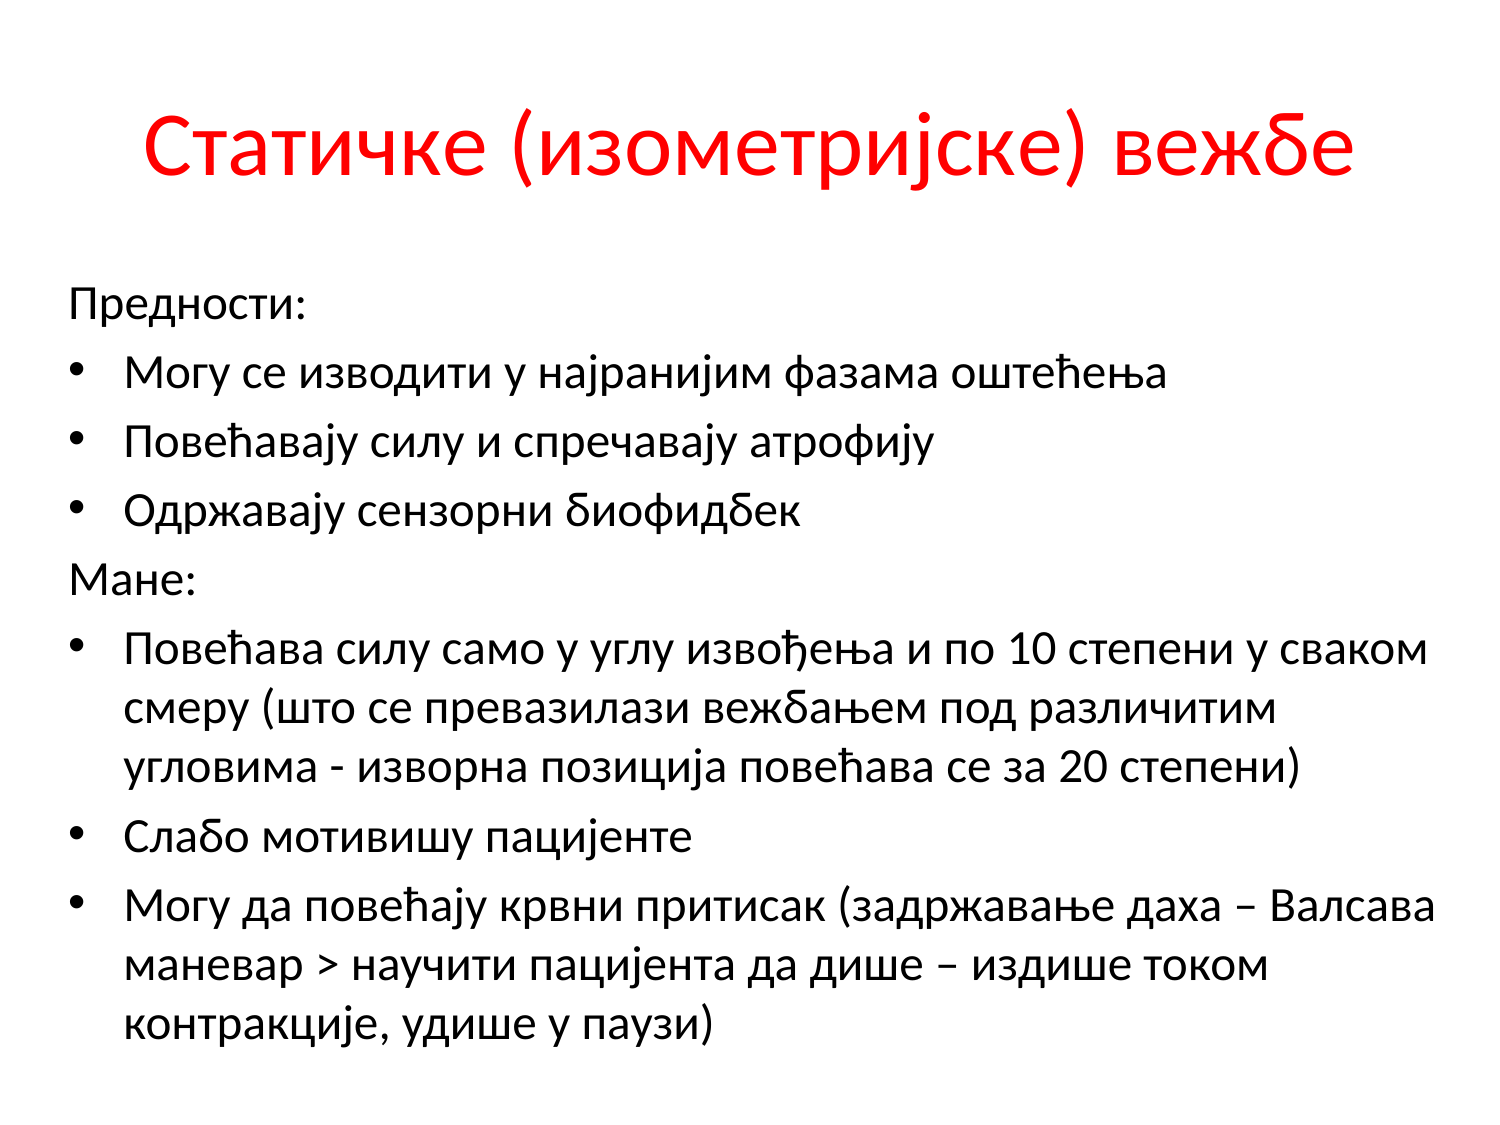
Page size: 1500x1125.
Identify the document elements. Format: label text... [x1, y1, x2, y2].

title Статичке (изометријске) вежбе [75, 45, 1425, 233]
list Предности: Могу се изводити у најранијим фазама оштећења Повећавају силу и спречавају атрофију Одржавају сензорни биофидбек Мане: Повећава силу само у углу извођења и по 10 степени у сваком смеру (што се превазилази вежбањем под различитим угловима - изворна позиција повећава се за 20 степени) Слабо мотивишу пацијенте Могу да повећају крвни притисак (задржавање даха – Валсава маневар > научити пацијента да дише – издише током контракције, удише у паузи) [53, 262, 1459, 1083]
